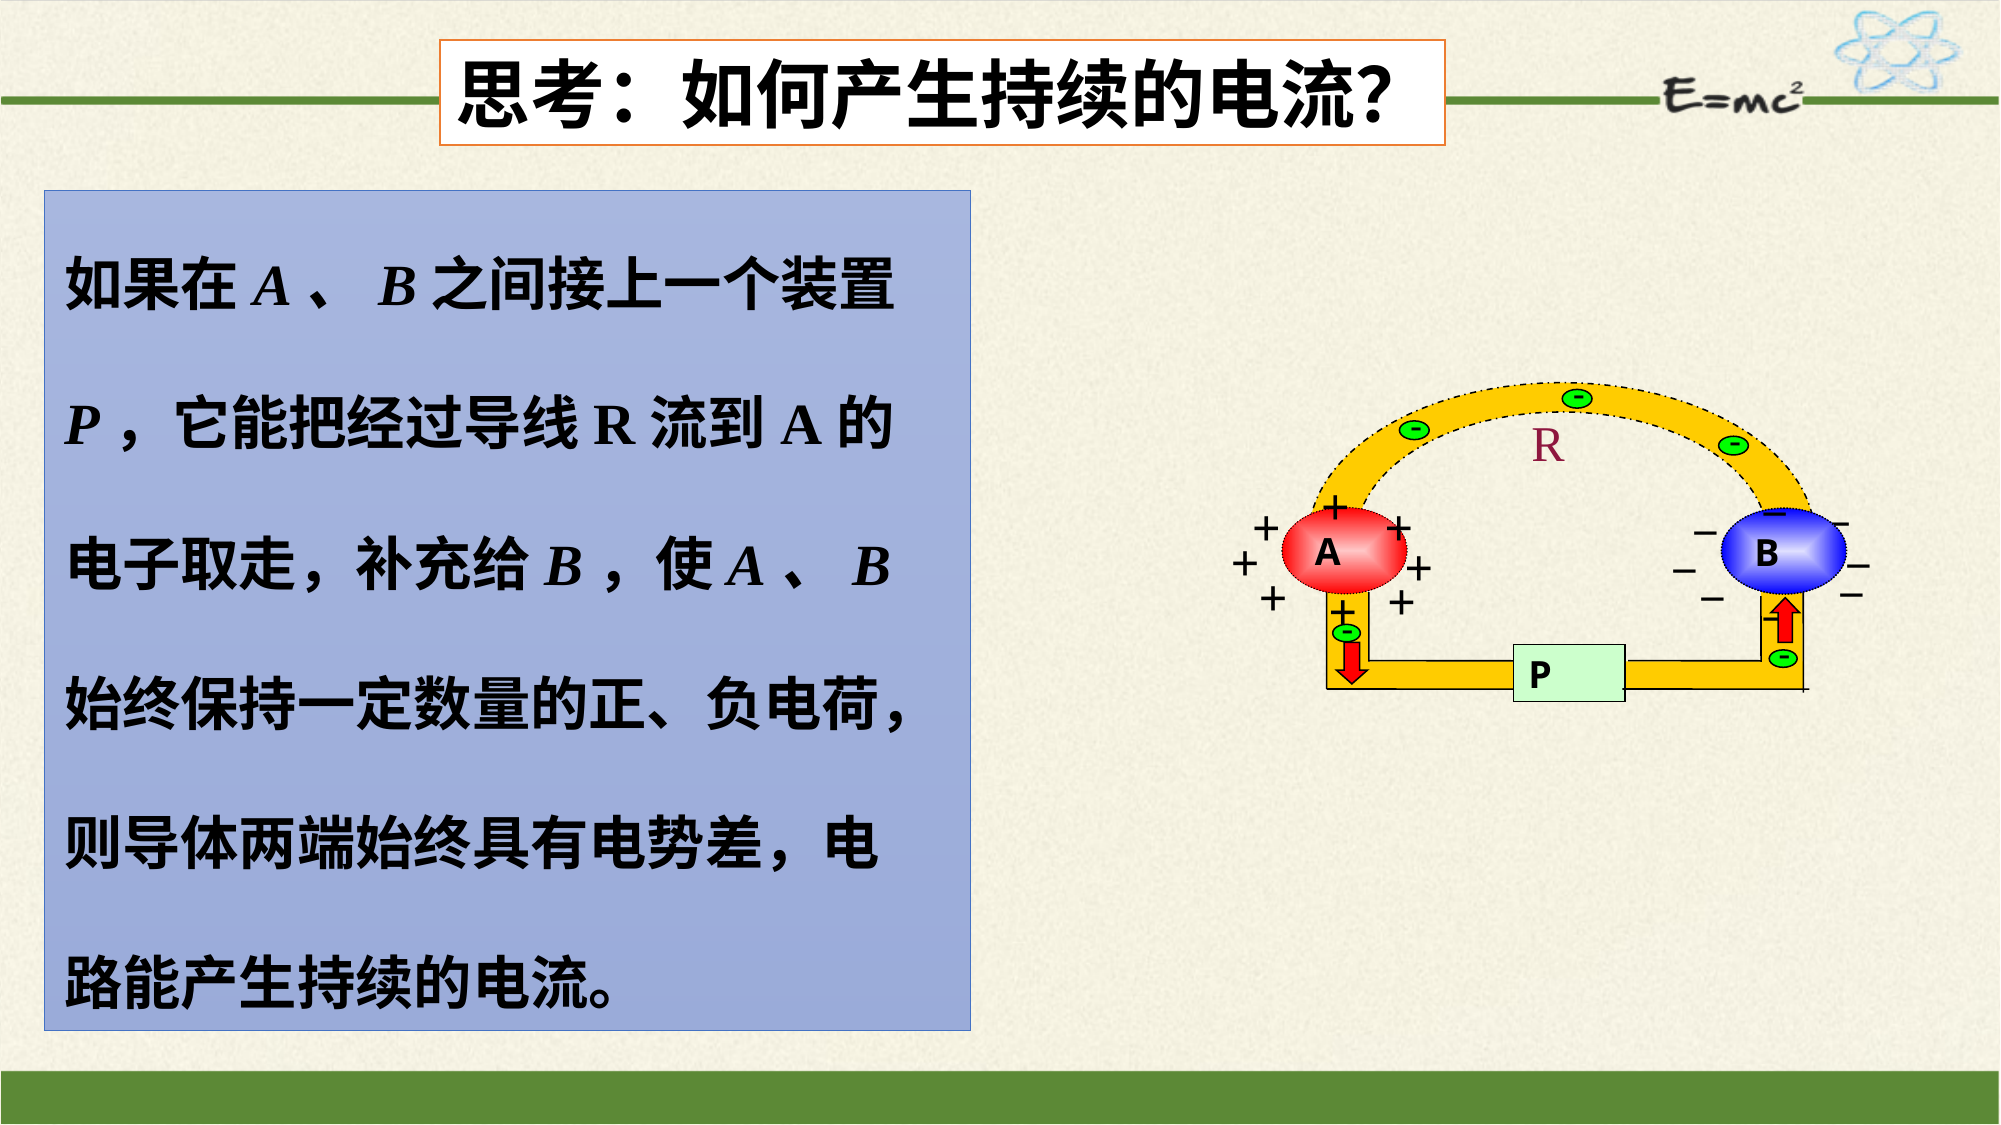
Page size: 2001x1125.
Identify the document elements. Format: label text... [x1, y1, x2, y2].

text_box [44, 190, 971, 1031]
text_box 如果在A、B之间接上一个装置P，它能把经过导线R流到A的电子取走，补充给B，使A、B始终保持一定数量的正、负电荷，则导体两端始终具有电势差，电路能产生持续的电流。 [44, 166, 945, 1027]
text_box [1217, 382, 1898, 702]
picture [0, 0, 2001, 1125]
text_box 思考：如何产生持续的电流？ [439, 39, 1446, 146]
